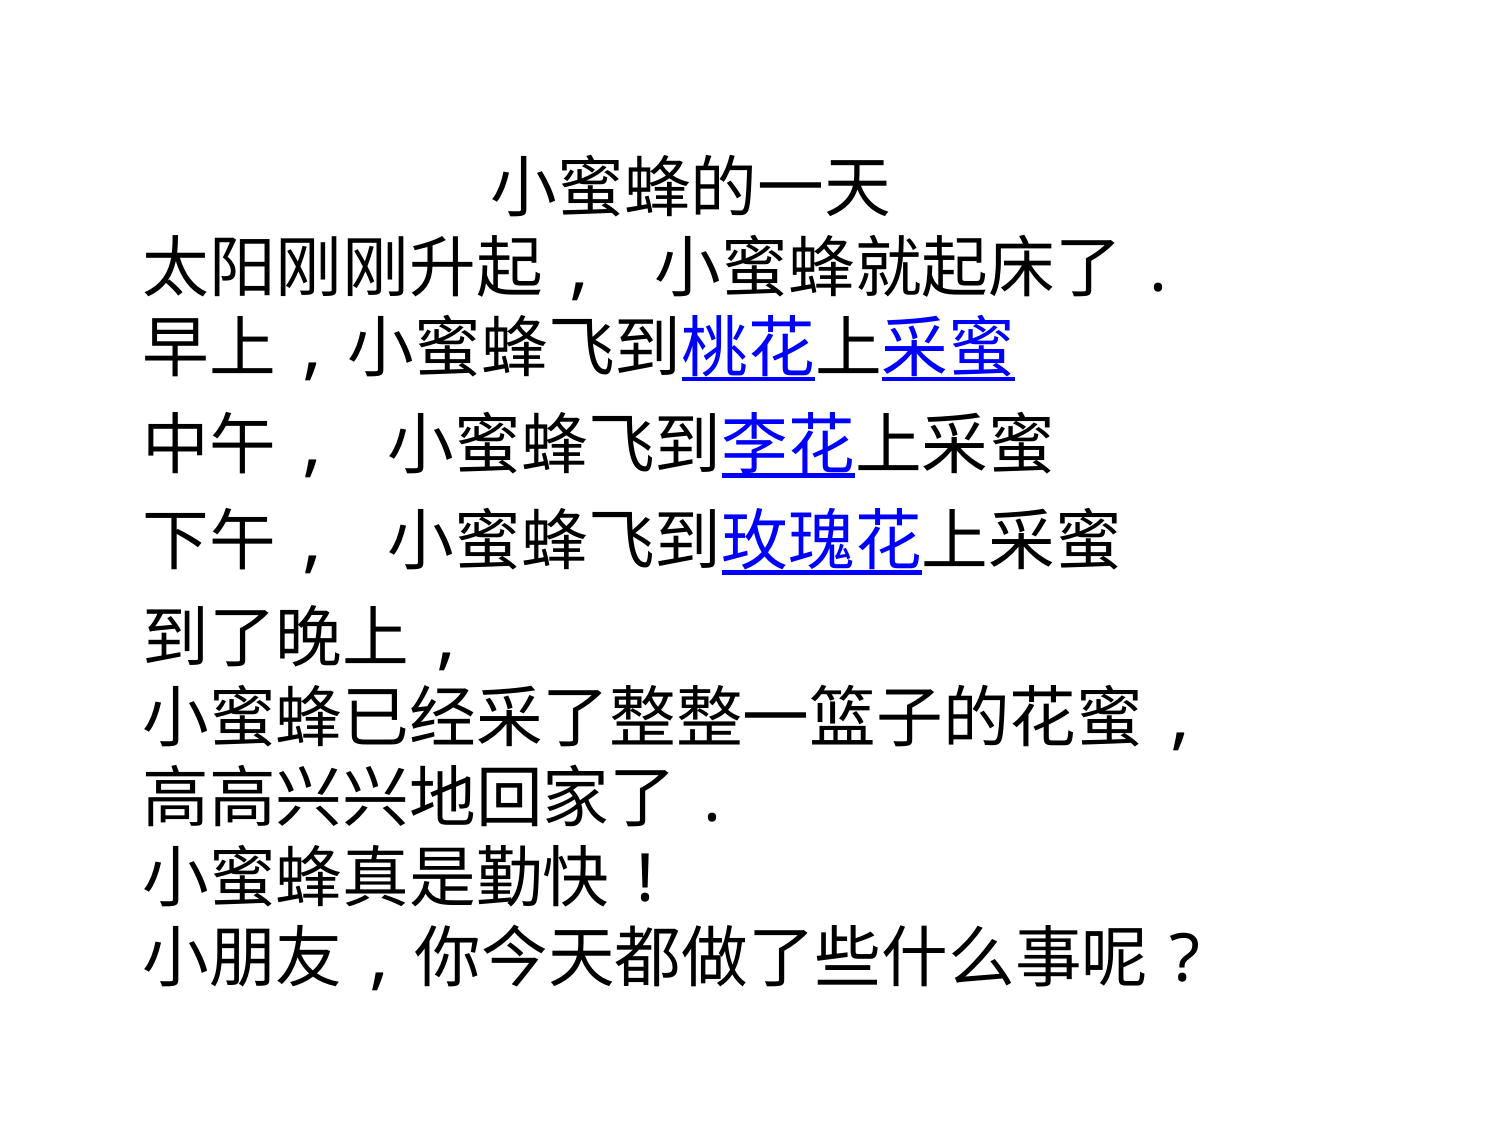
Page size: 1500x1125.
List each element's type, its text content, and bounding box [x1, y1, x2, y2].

text_box 小蜜蜂的一天 太阳刚刚升起, 小蜜蜂就起床了. 早上,小蜜蜂飞到桃花上采蜜 中午, 小蜜蜂飞到李花上采蜜 下午, 小蜜蜂飞到玫瑰花上采蜜 到了晚上, 小蜜蜂已经采了整整一篮子的花蜜, 高高兴兴地回家了. 小蜜蜂真是勤快! 小朋友,你今天都做了些什么事呢? [127, 137, 1255, 1048]
